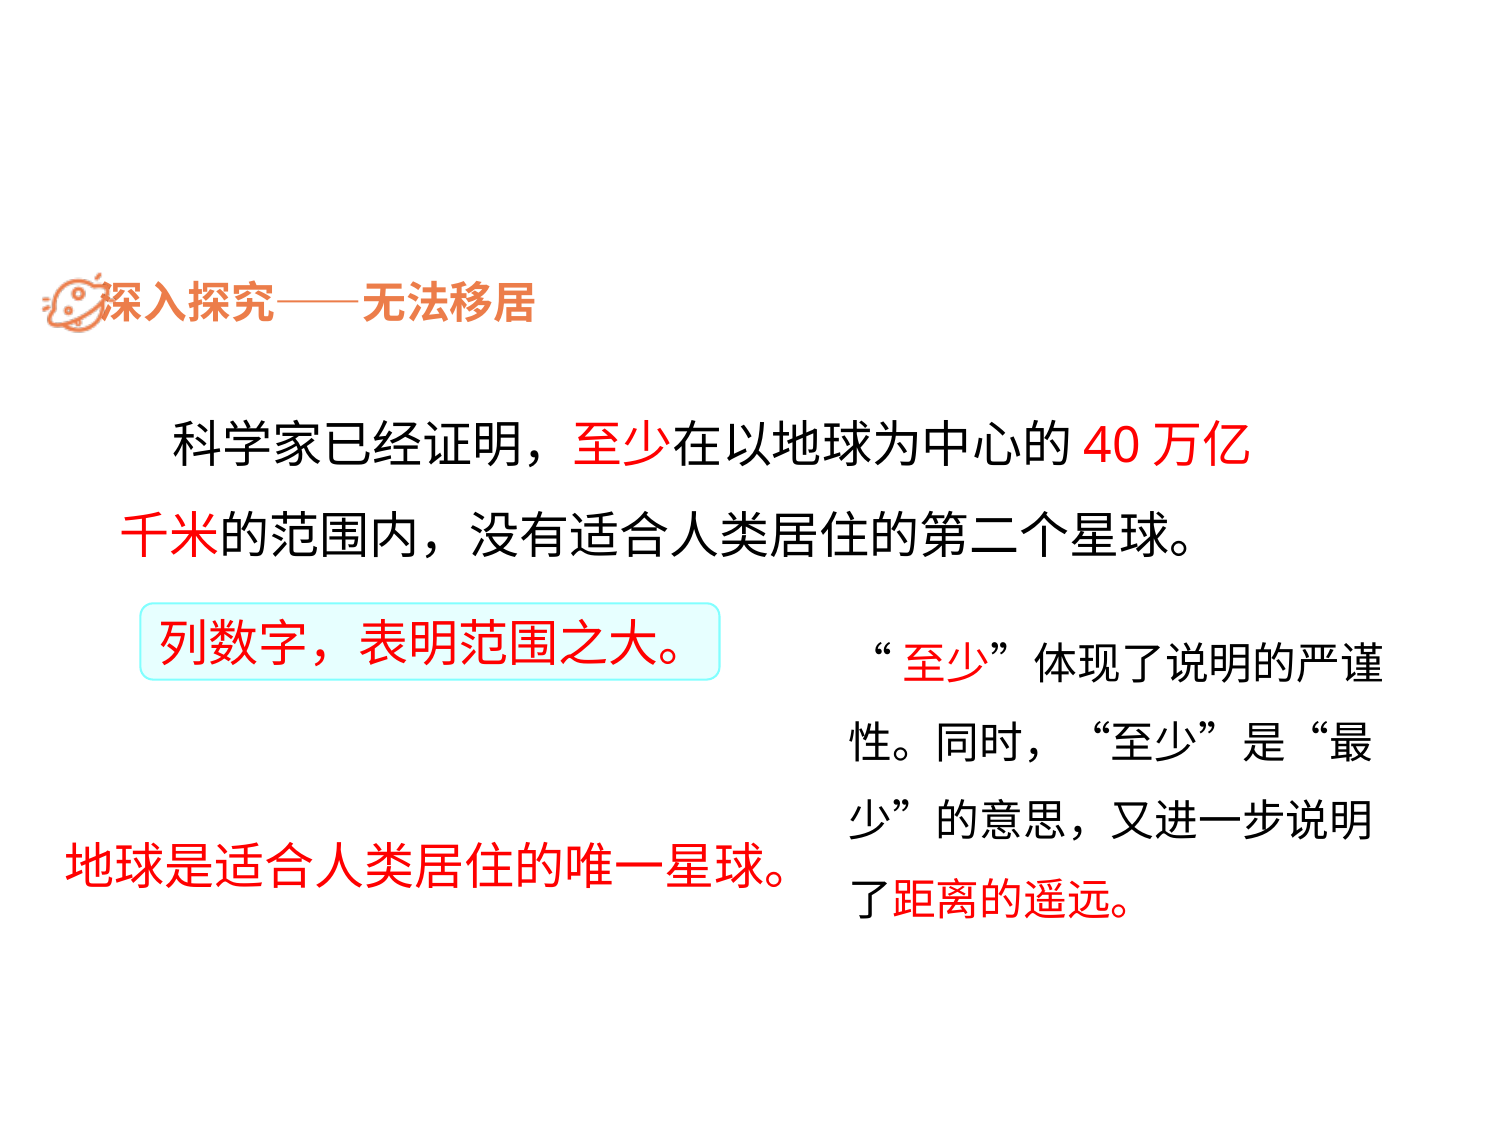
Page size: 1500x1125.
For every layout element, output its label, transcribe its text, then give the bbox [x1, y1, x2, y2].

text_box “至少”体现了说明的严谨性。同时，“至少”是“最少”的意思，又进一步说明了距离的遥远。 [836, 603, 1409, 930]
text_box 深入探究——无法移居 [119, 274, 1347, 339]
picture [37, 262, 119, 344]
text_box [140, 603, 752, 680]
text_box 地球是适合人类居住的唯一星球。 [52, 798, 838, 901]
text_box 科学家已经证明，至少在以地球为中心的40万亿千米的范围内，没有适合人类居住的第二个星球。 [107, 363, 1306, 570]
